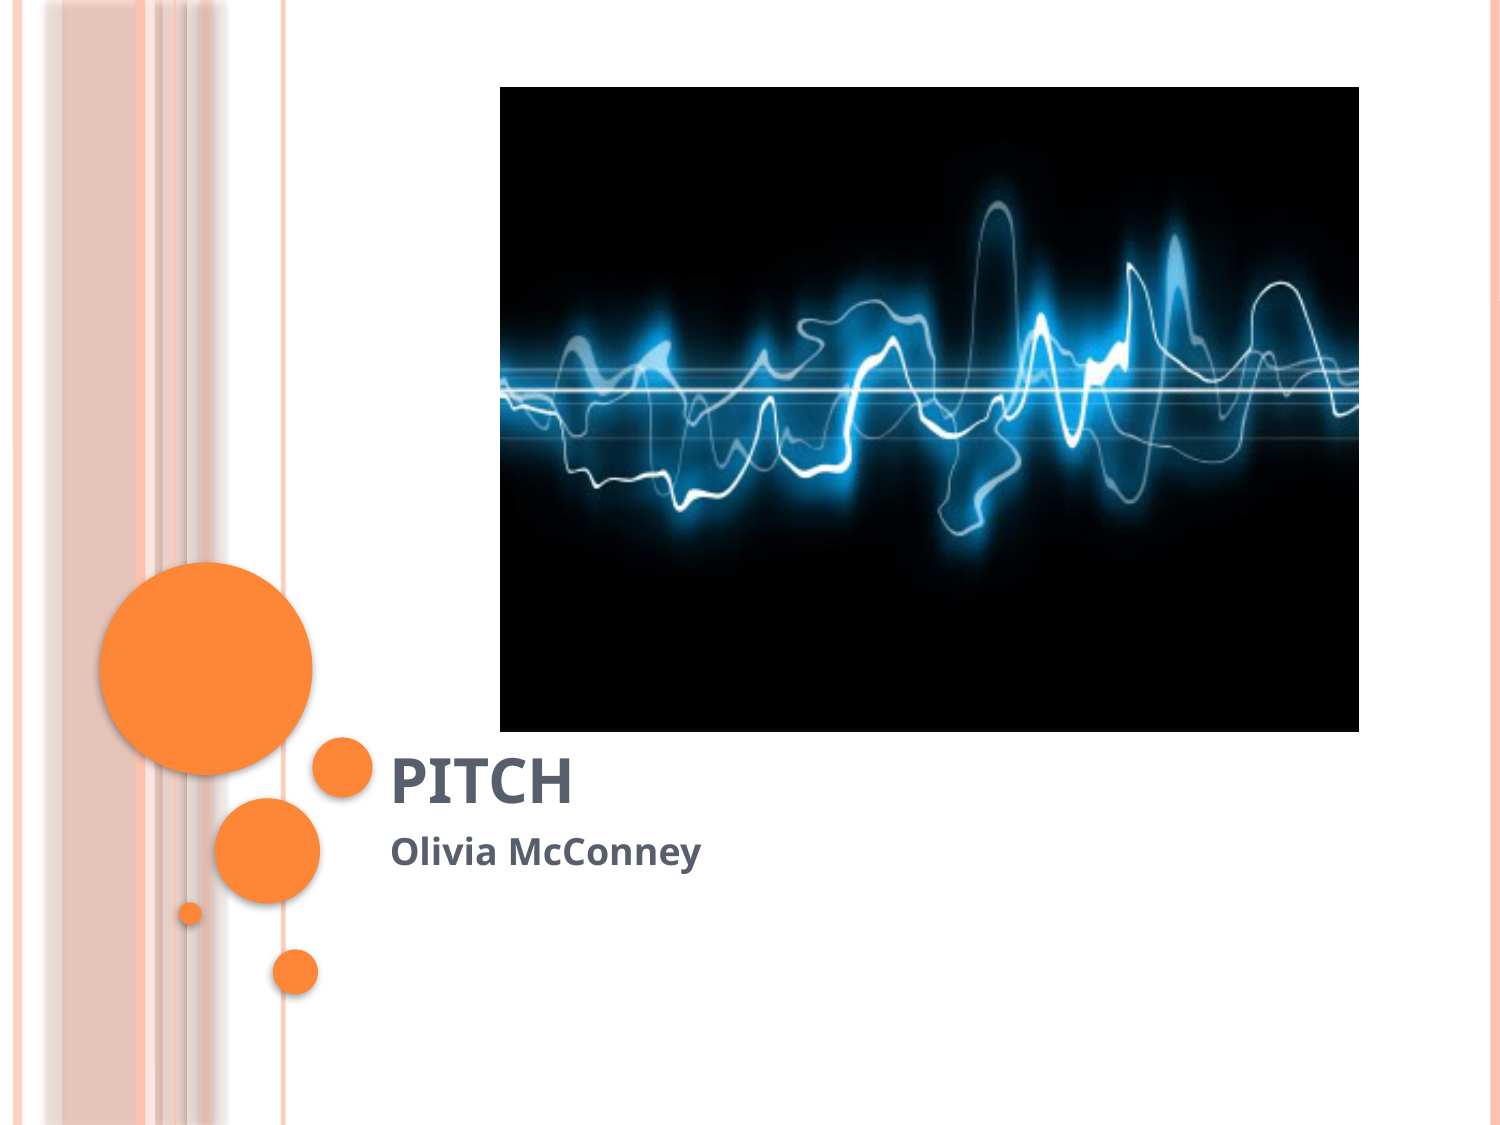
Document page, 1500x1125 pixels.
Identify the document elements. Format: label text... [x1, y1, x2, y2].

picture [499, 414, 507, 424]
picture [499, 86, 1359, 732]
subtitle Olivia McConney [375, 820, 1388, 1046]
title Pitch [375, 512, 1388, 820]
